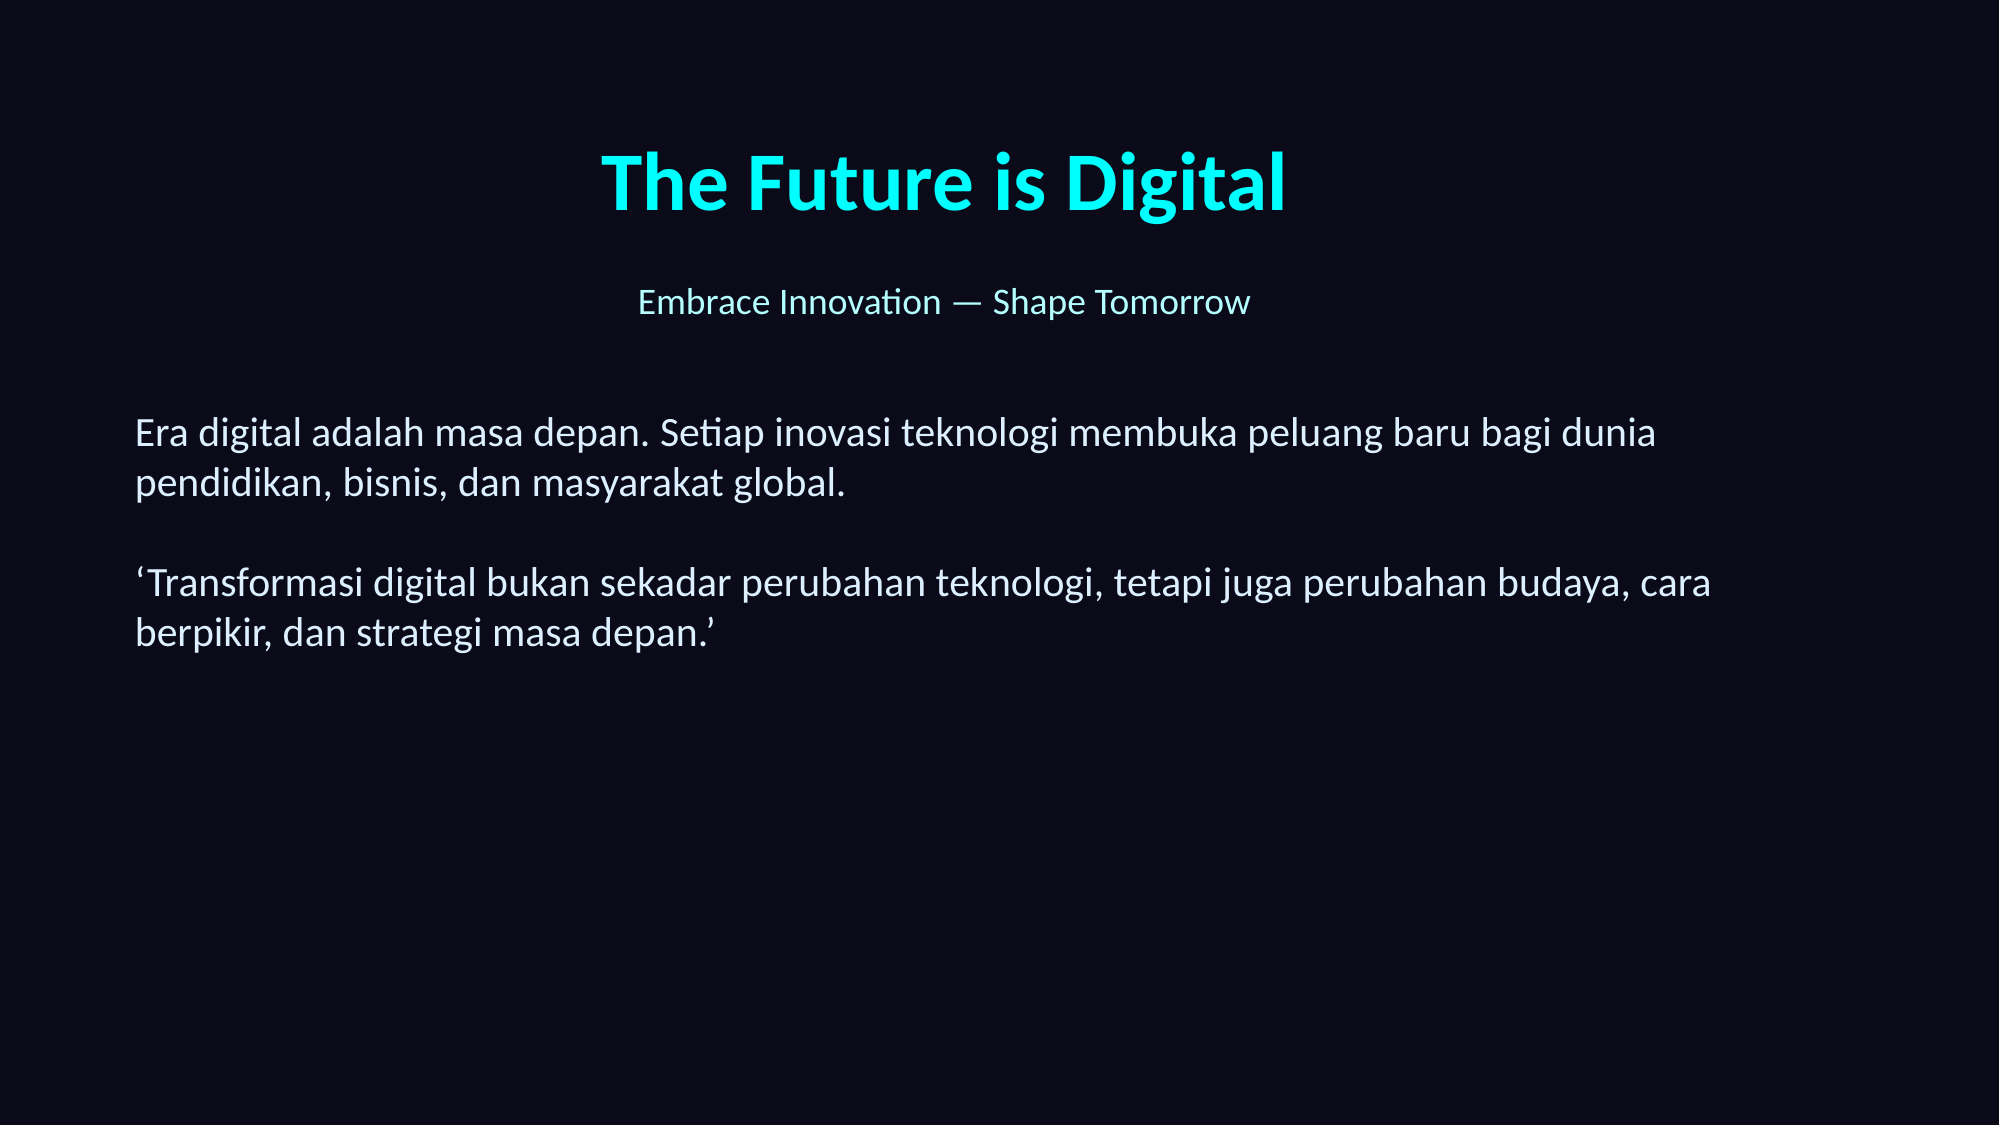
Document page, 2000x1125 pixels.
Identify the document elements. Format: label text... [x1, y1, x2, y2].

text_box The Future is Digital [586, 75, 1304, 235]
text_box Era digital adalah masa depan. Setiap inovasi teknologi membuka peluang baru bagi dunia pendidikan, bisnis, dan masyarakat global. ‘Transformasi digital bukan sekadar perubahan teknologi, tetapi juga perubahan budaya, cara berpikir, dan strategi masa depan.’ [119, 329, 1845, 663]
text_box Embrace Innovation — Shape Tomorrow [623, 224, 1267, 329]
